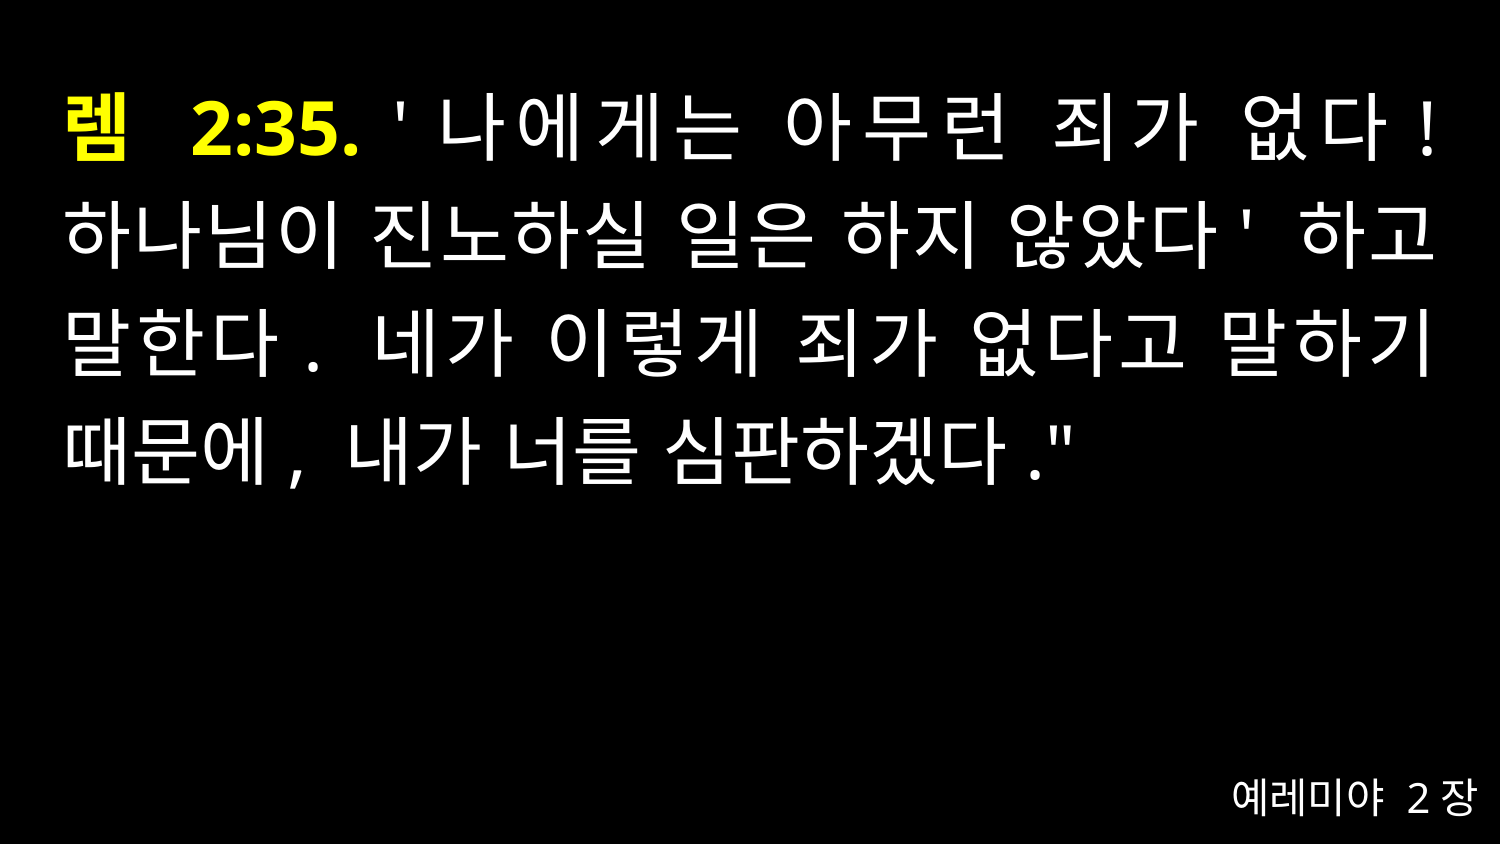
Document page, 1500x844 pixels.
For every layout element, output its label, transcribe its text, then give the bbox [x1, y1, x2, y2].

subtitle 예레미야 2장 [916, 770, 1500, 844]
title 렘 2:35. '나에게는 아무런 죄가 없다! 하나님이 진노하실 일은 하지 않았다' 하고 말한다. 네가 이렇게 죄가 없다고 말하기 때문에, 내가 너를 심판하겠다." [0, 0, 1500, 844]
